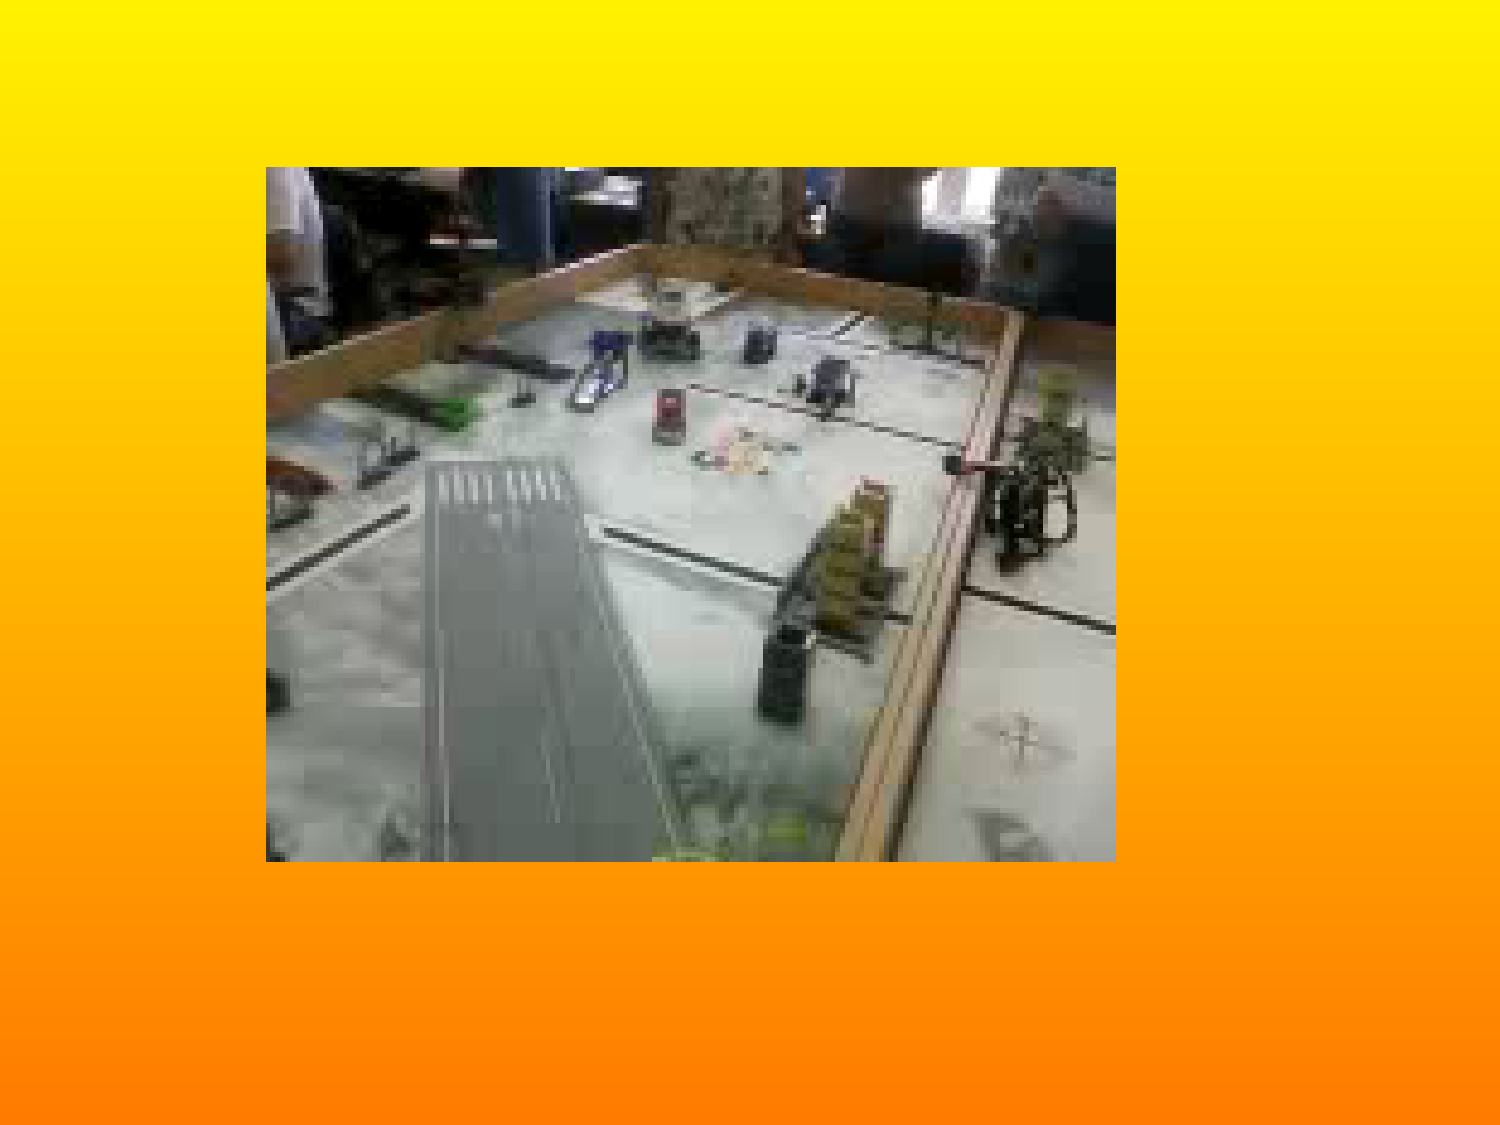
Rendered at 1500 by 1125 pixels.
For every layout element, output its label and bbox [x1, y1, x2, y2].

text_box [265, 165, 1117, 863]
